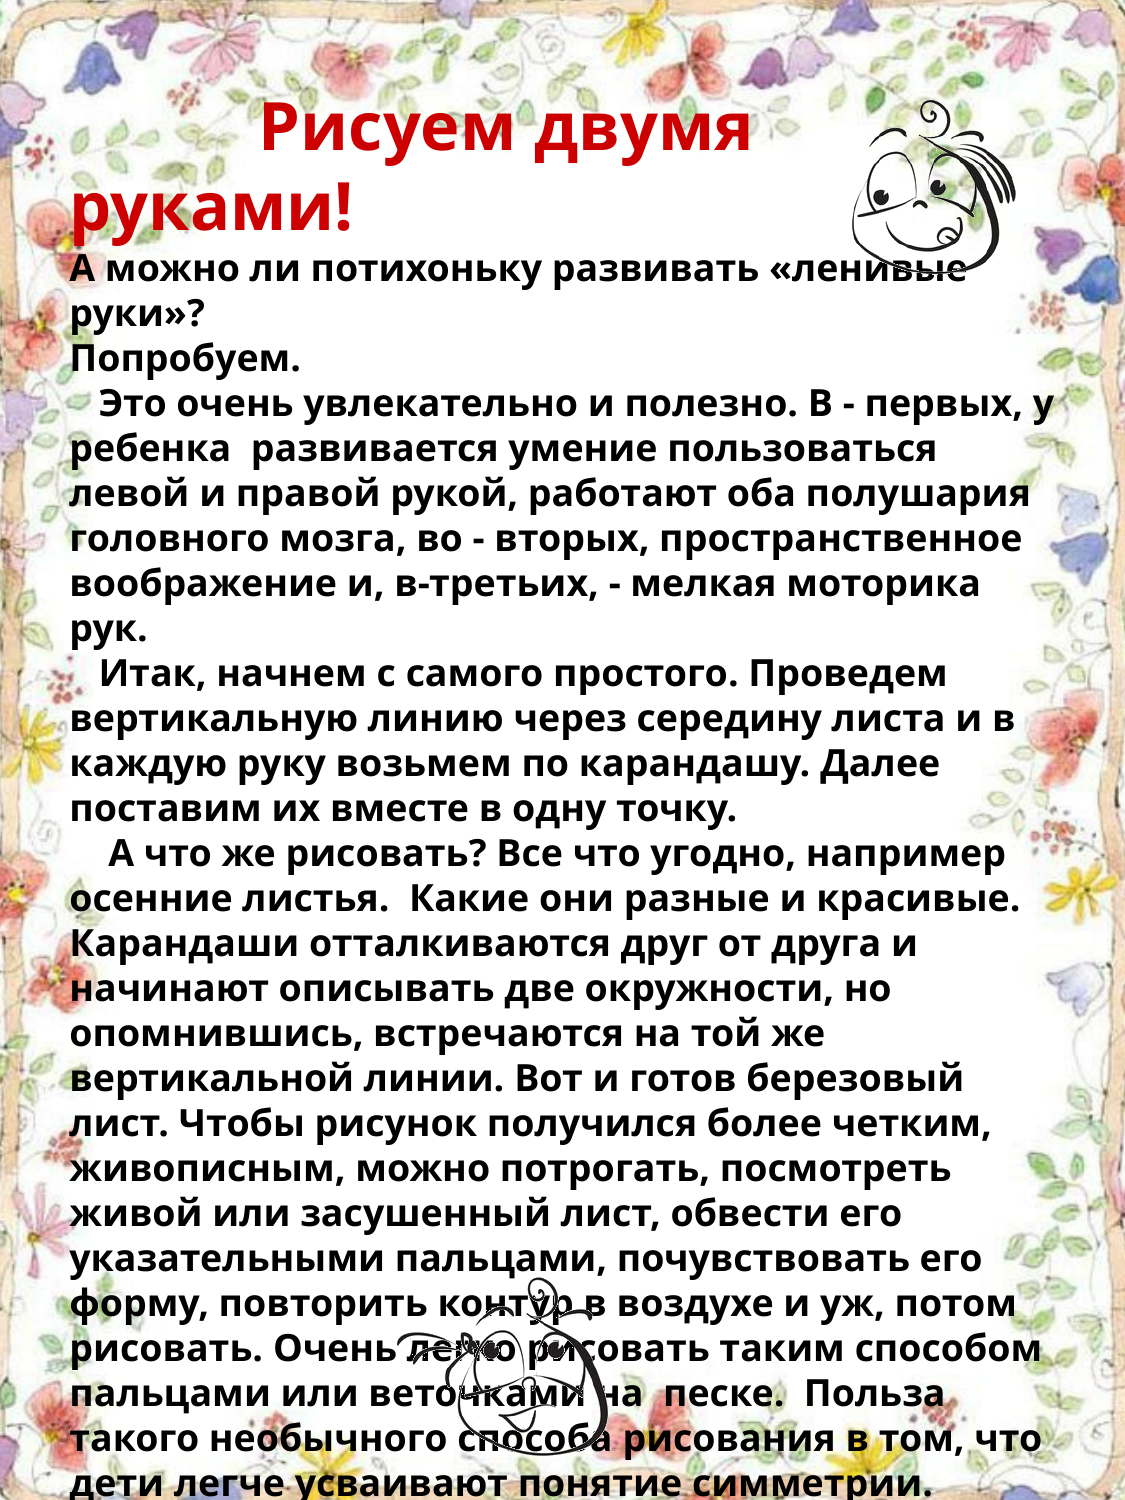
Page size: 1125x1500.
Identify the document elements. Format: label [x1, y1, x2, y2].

text_box [0, 0, 1125, 1500]
